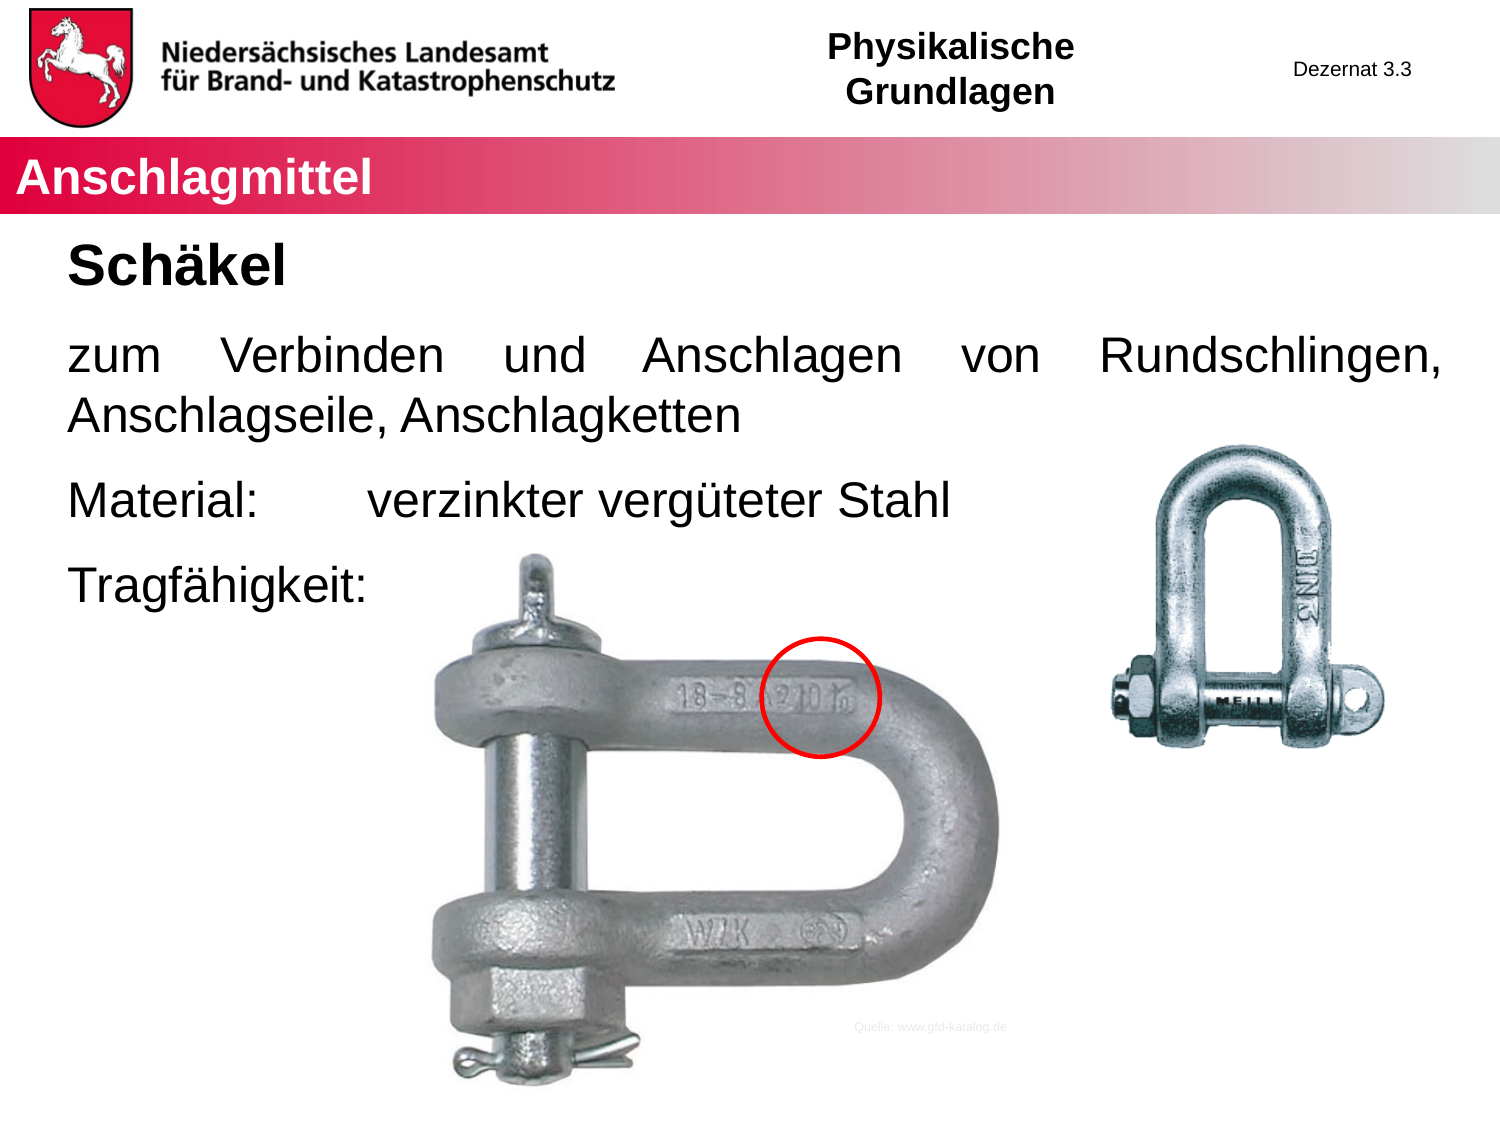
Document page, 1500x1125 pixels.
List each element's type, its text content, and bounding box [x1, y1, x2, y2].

picture [1106, 438, 1388, 752]
picture [419, 551, 1022, 1094]
text_box Schäkel zum Verbinden und Anschlagen von Rundschlingen, Anschlagseile, Anschlagketten Material: verzinkter vergüteter Stahl Tragfähigkeit: [53, 219, 1459, 620]
title Anschlagmittel [0, 137, 1098, 208]
picture [29, 8, 615, 129]
